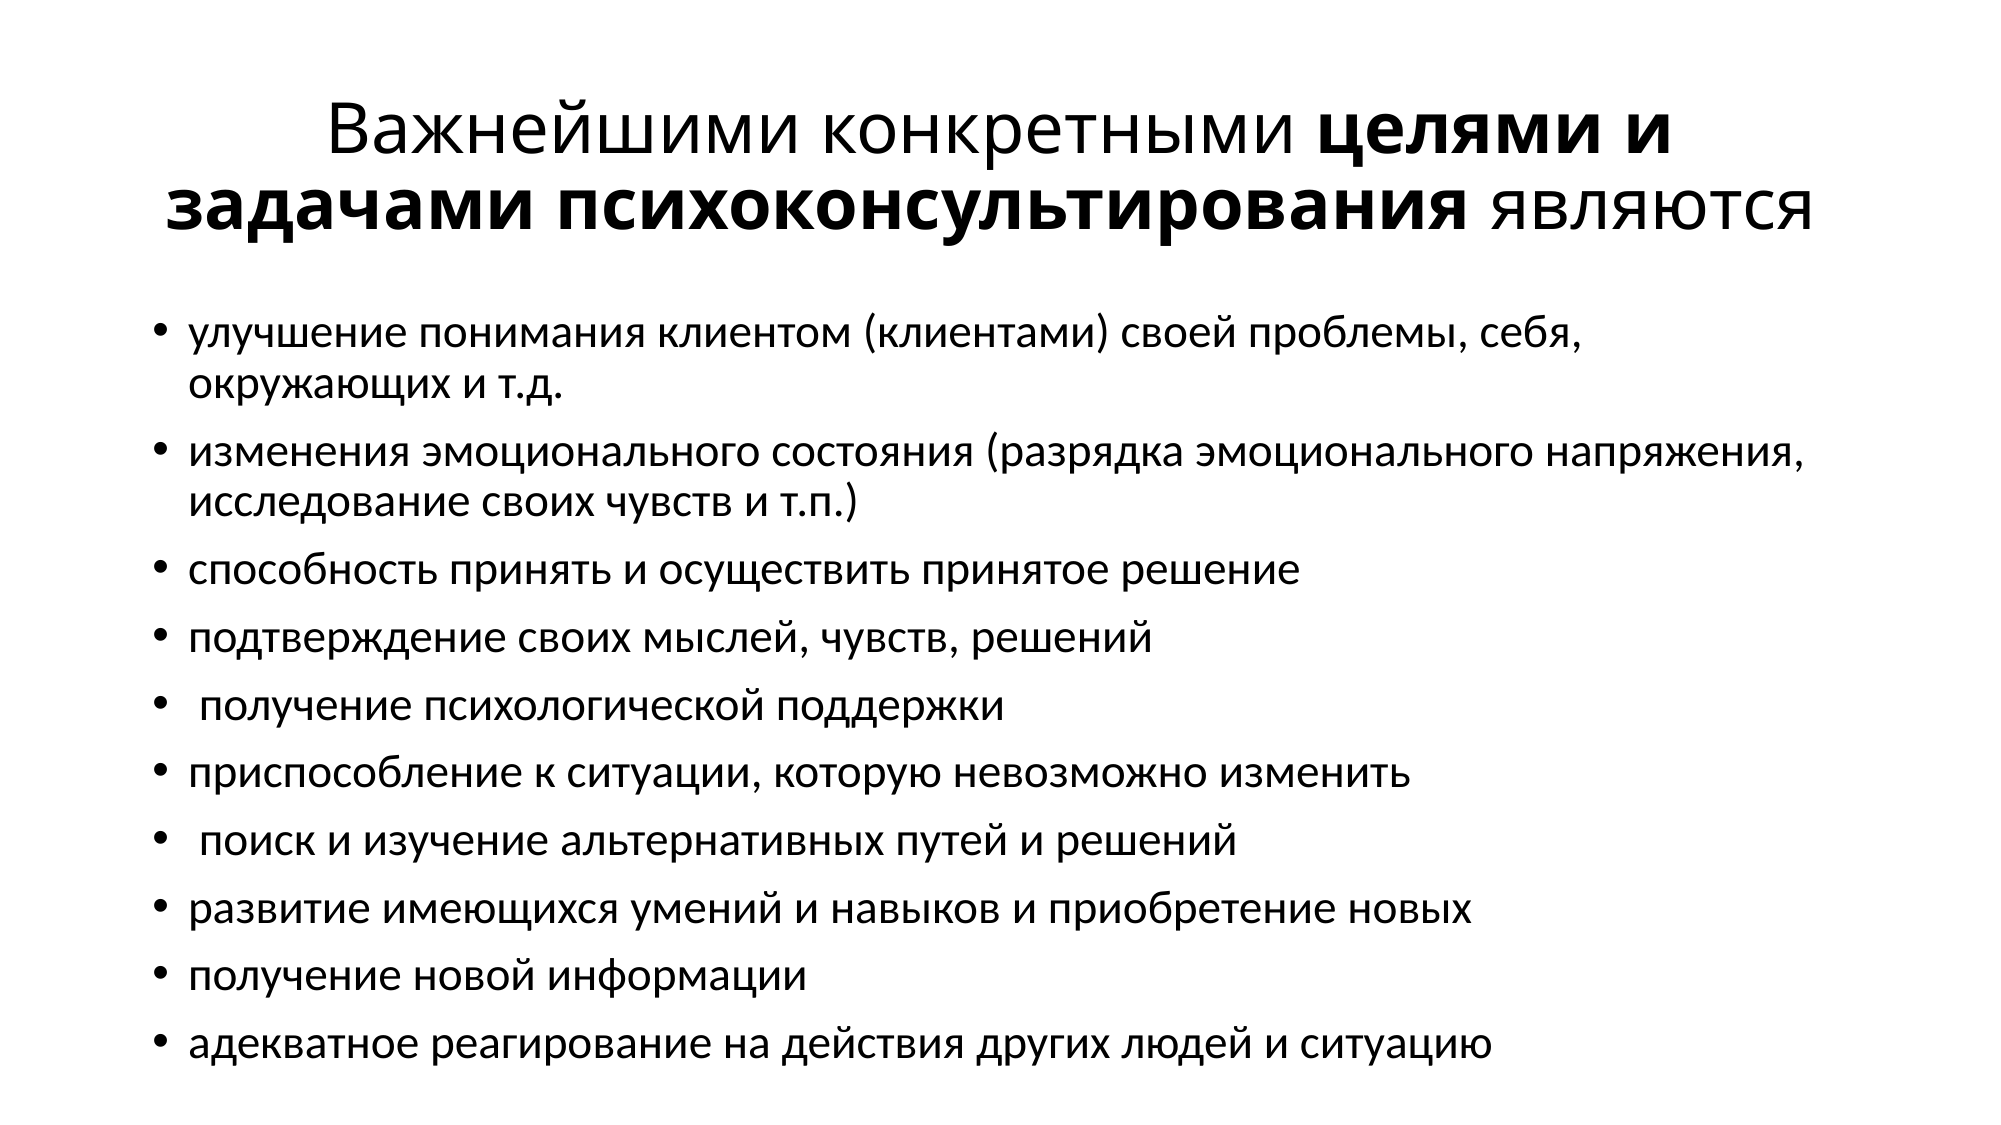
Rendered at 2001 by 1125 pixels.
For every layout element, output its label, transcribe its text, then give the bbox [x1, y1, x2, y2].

list улучшение понимания клиентом (клиентами) своей проблемы, себя, окружающих и т.д. изменения эмоционального состояния (разрядка эмоционального напряжения, исследование своих чувств и т.п.) способность принять и осуществить принятое решение подтверждение своих мыслей, чувств, решений получение психологической поддержки приспособление к ситуации, которую невозможно изменить поиск и изучение альтернативных путей и решений развитие имеющихся умений и навыков и приобретение новых получение новой информации адекватное реагирование на действия других людей и ситуацию [137, 299, 1863, 1078]
title Важнейшими конкретными целями и задачами психоконсультирования являются [137, 59, 1863, 278]
